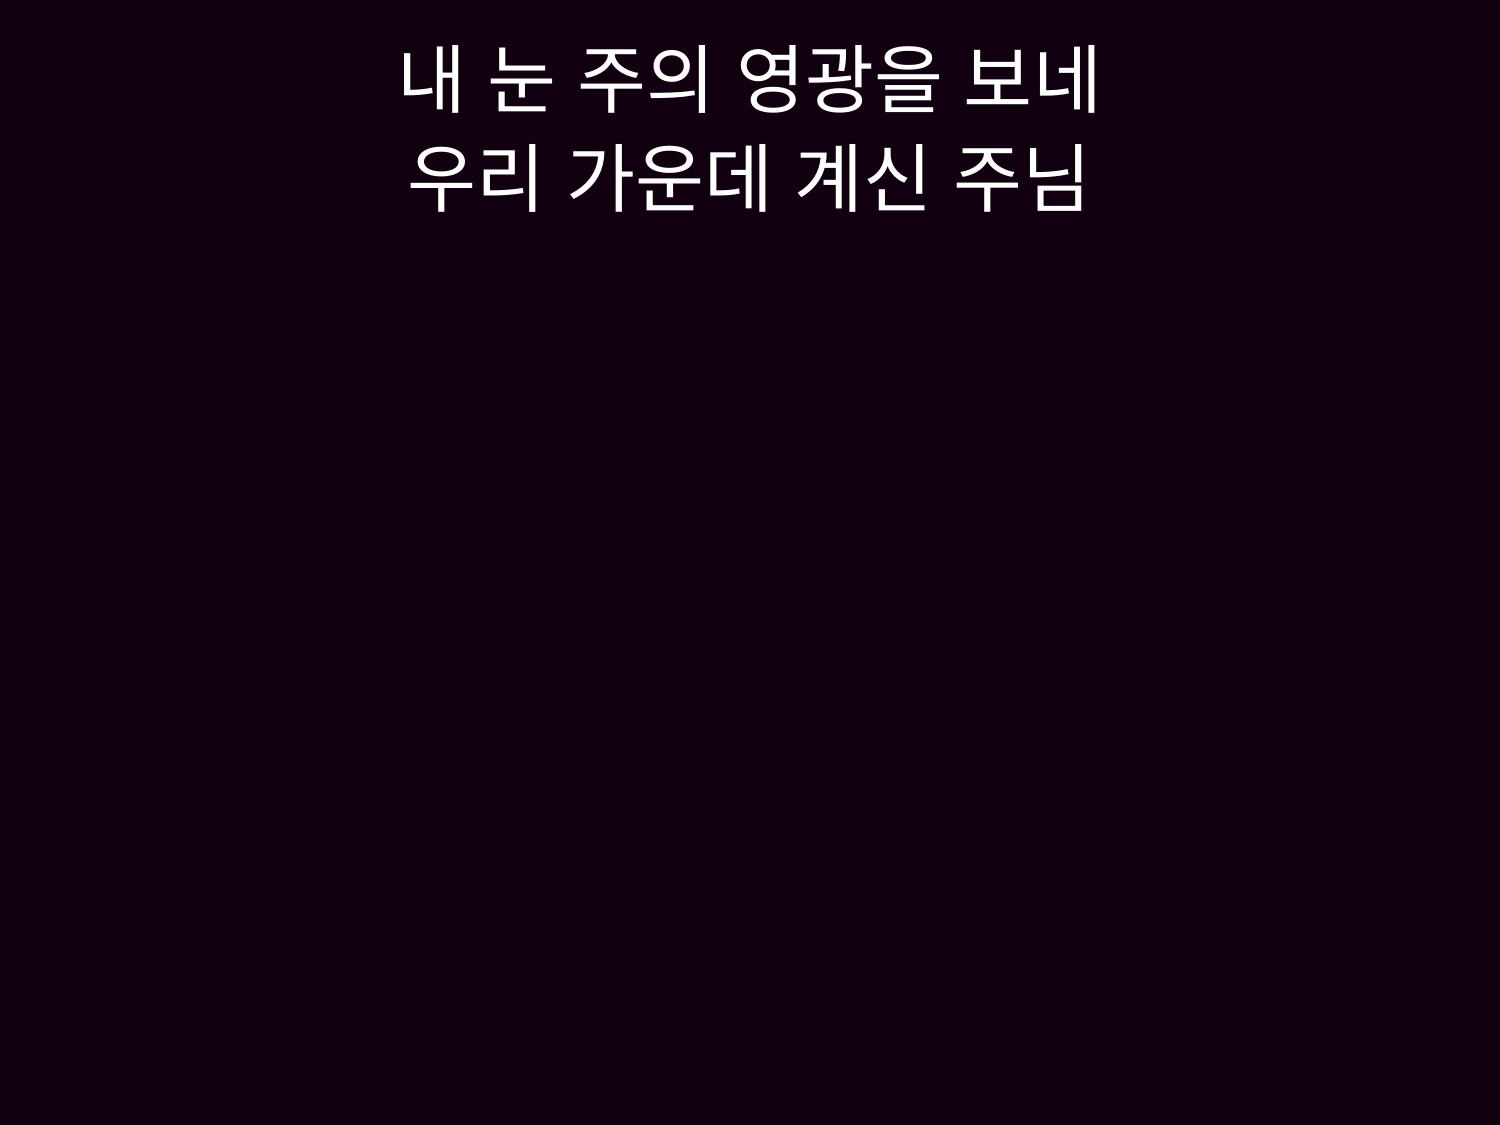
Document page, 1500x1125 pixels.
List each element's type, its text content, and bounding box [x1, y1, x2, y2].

title 내 눈 주의 영광을 보네 우리 가운데 계신 주님 [0, 12, 1500, 1125]
